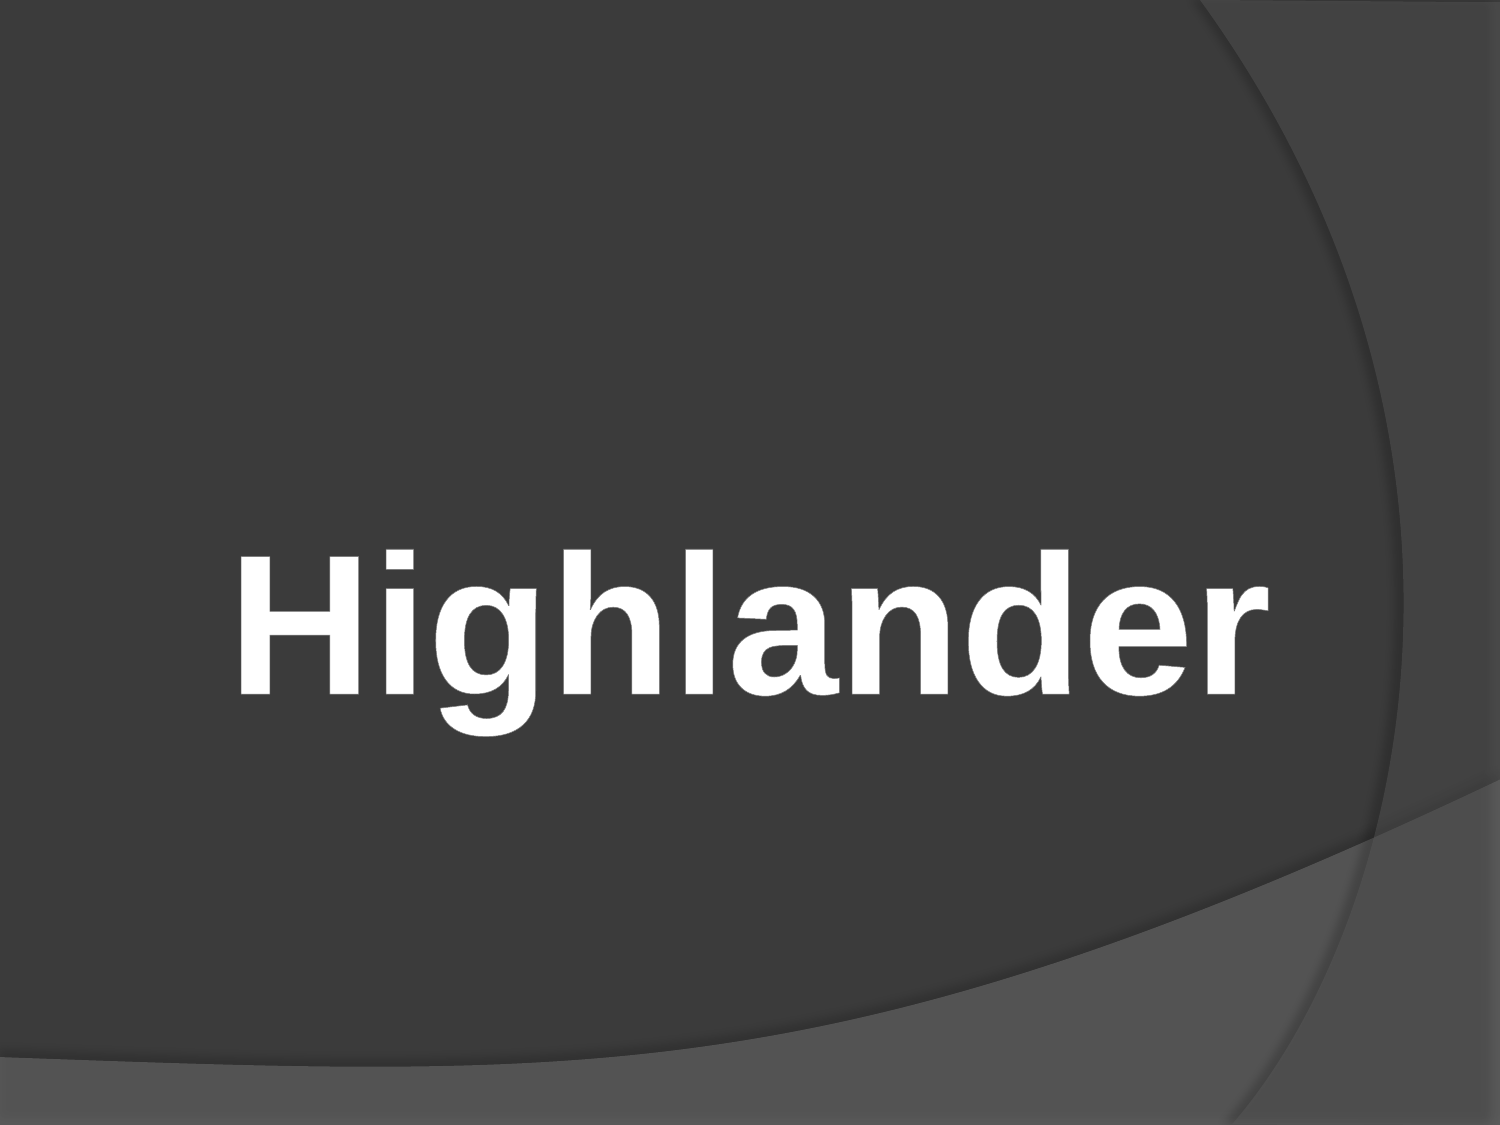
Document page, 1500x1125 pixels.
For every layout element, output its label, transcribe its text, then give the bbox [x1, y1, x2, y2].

text_box Highlander [212, 486, 1288, 742]
